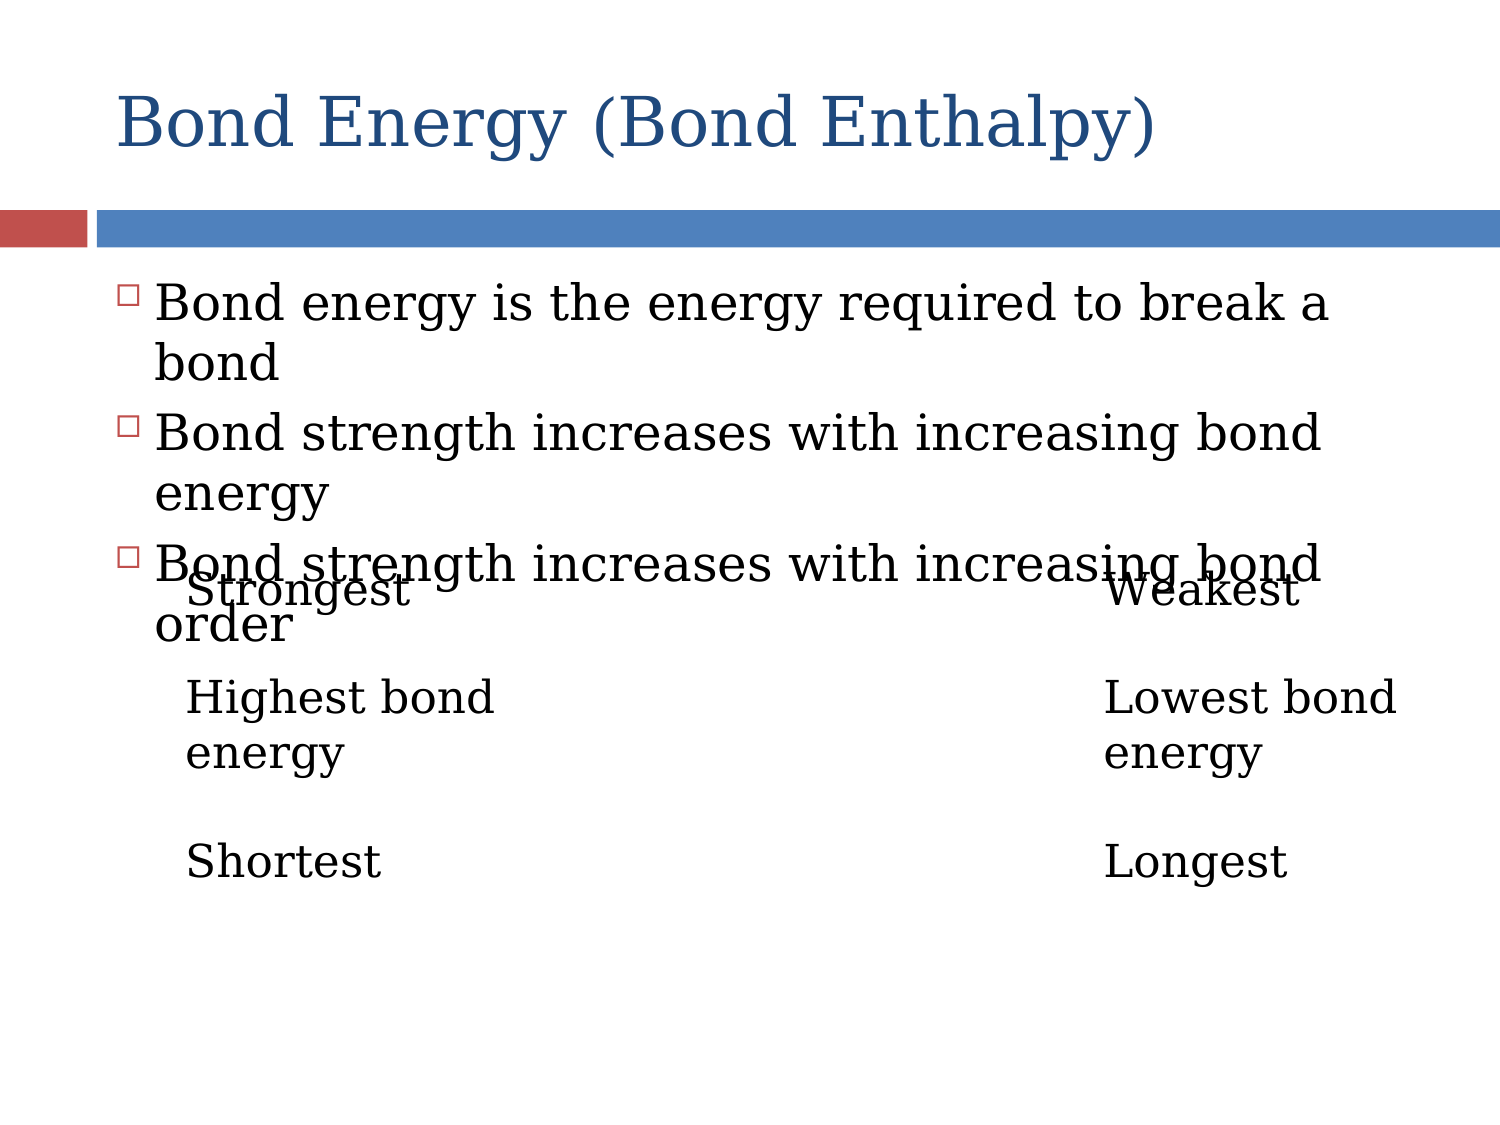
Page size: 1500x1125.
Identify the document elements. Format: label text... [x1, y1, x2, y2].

text_box Weakest Lowest bond energy Longest [1088, 552, 1467, 949]
text_box Strongest Highest bond energy Shortest [170, 552, 549, 949]
title Bond Energy (Bond Enthalpy) [100, 37, 1438, 200]
